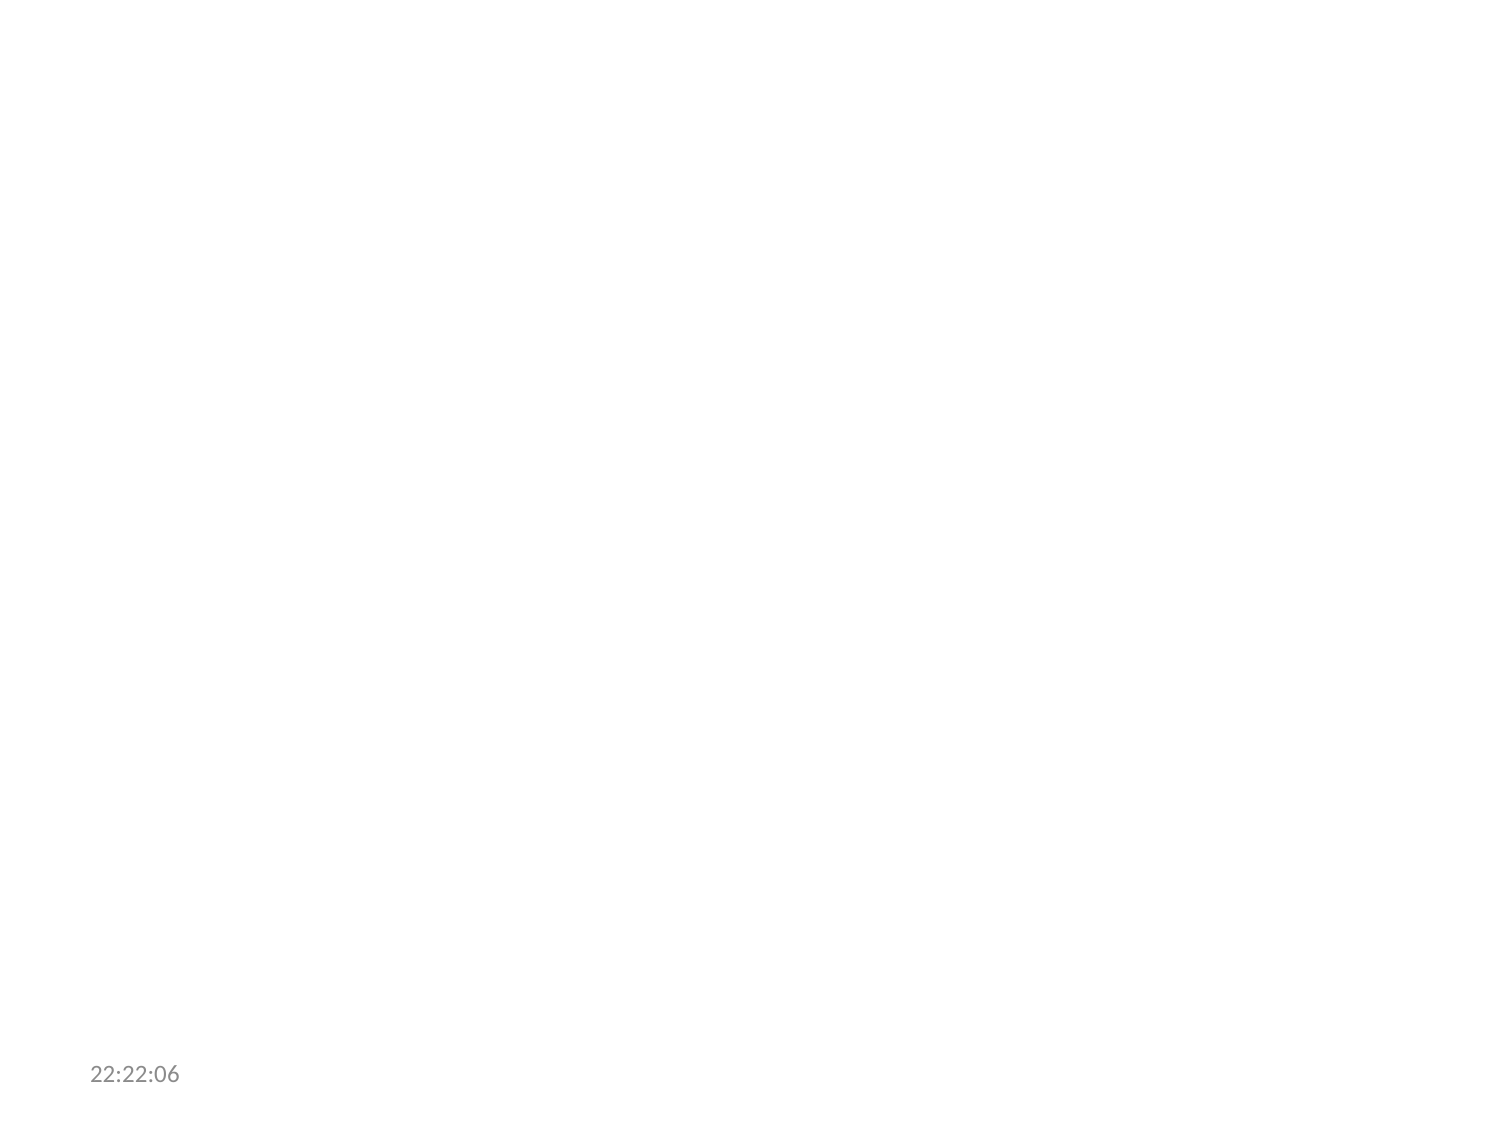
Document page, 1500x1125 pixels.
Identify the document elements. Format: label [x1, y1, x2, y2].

slide_number [75, 1042, 425, 1103]
